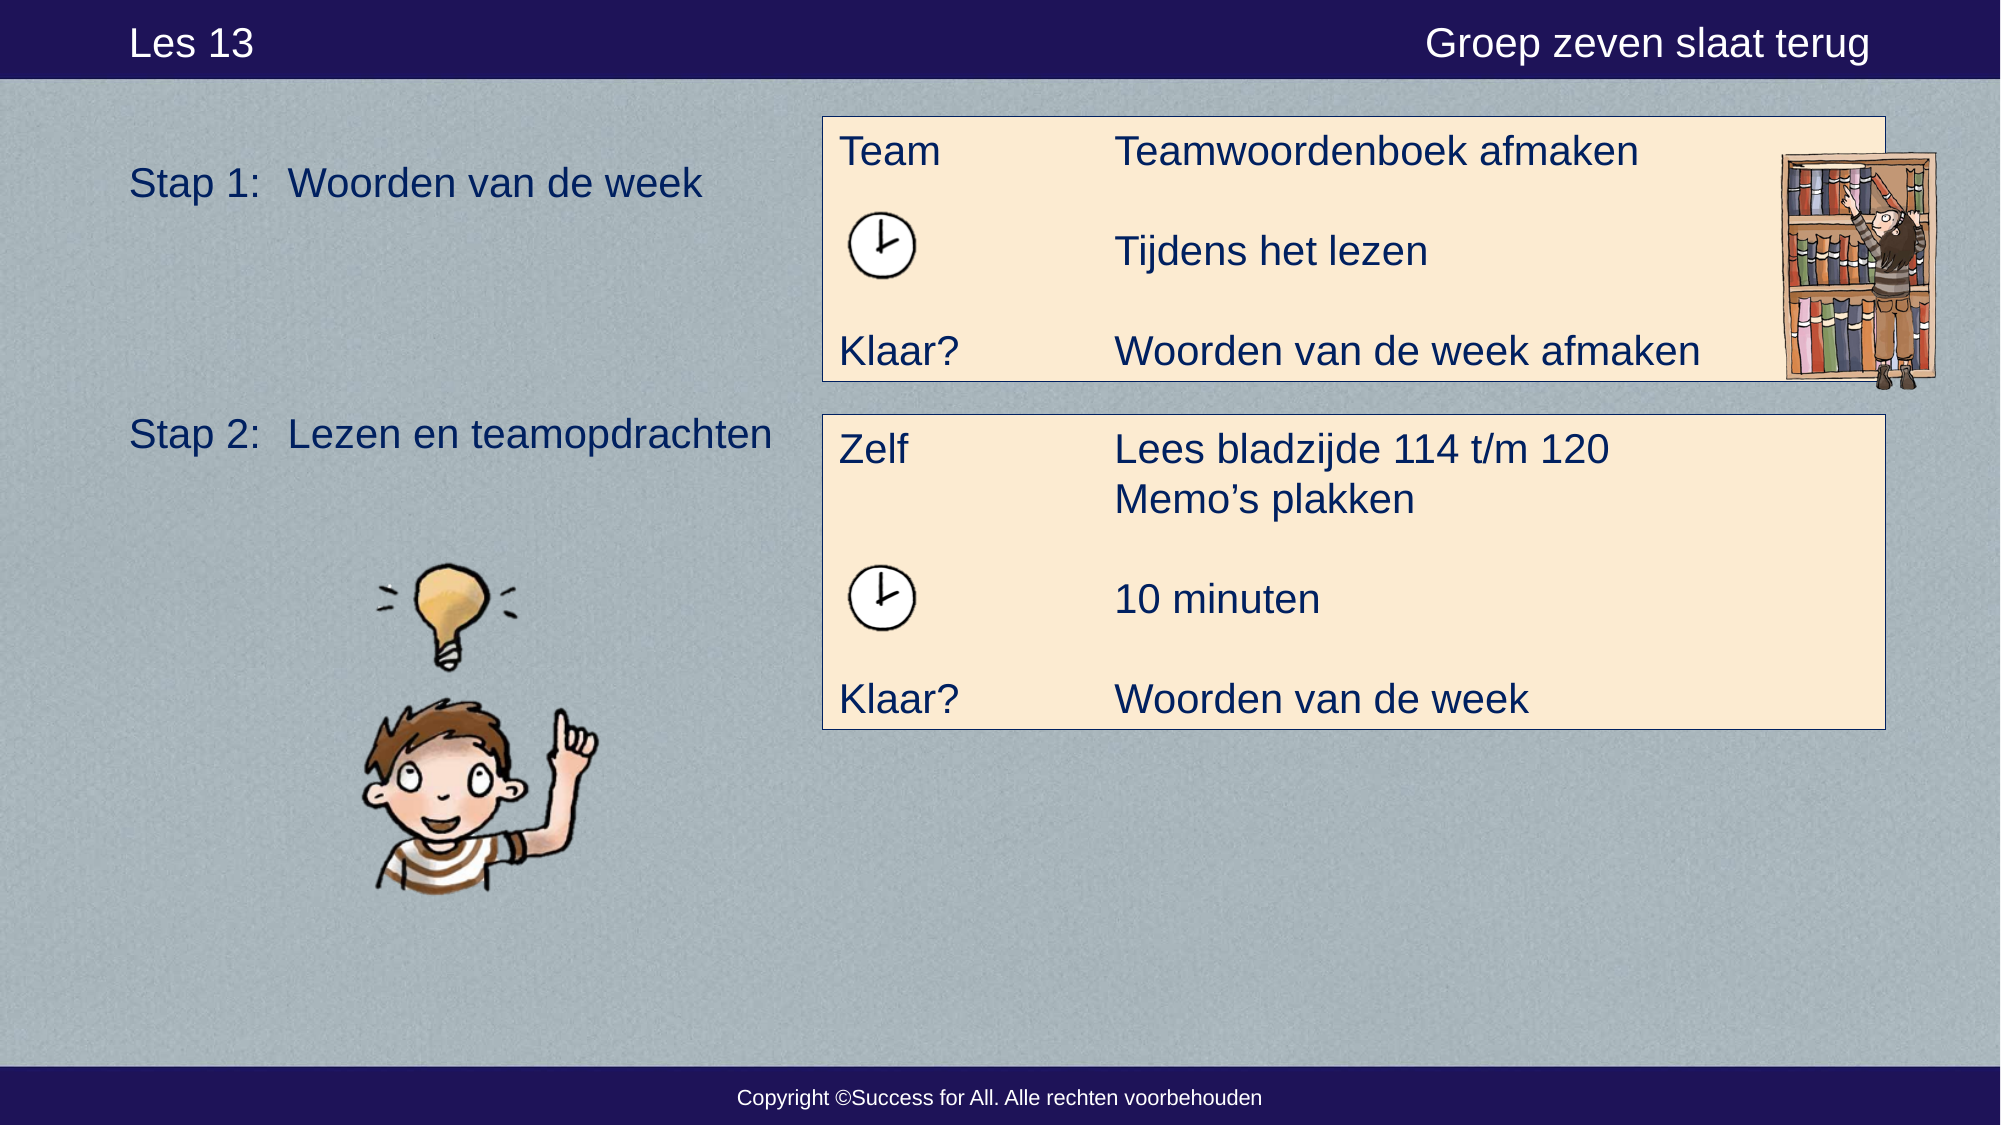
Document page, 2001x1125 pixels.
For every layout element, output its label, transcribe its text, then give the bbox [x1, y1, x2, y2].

picture [0, 0, 2001, 1125]
text_box Team Teamwoordenboek afmaken Tijdens het lezen Klaar? Woorden van de week afmaken [822, 116, 1886, 382]
text_box Stap 1: Woorden van de week Stap 2: Lezen en teamopdrachten [114, 148, 907, 514]
text_box Zelf Lees bladzijde 114 t/m 120 Memo’s plakken 10 minuten Klaar? Woorden van de week [822, 414, 1886, 730]
text_box Groep zeven slaat terug [999, 8, 1886, 73]
text_box Copyright ©Success for All. Alle rechten voorbehouden [0, 1076, 2000, 1125]
text_box Les 13 [114, 8, 354, 73]
